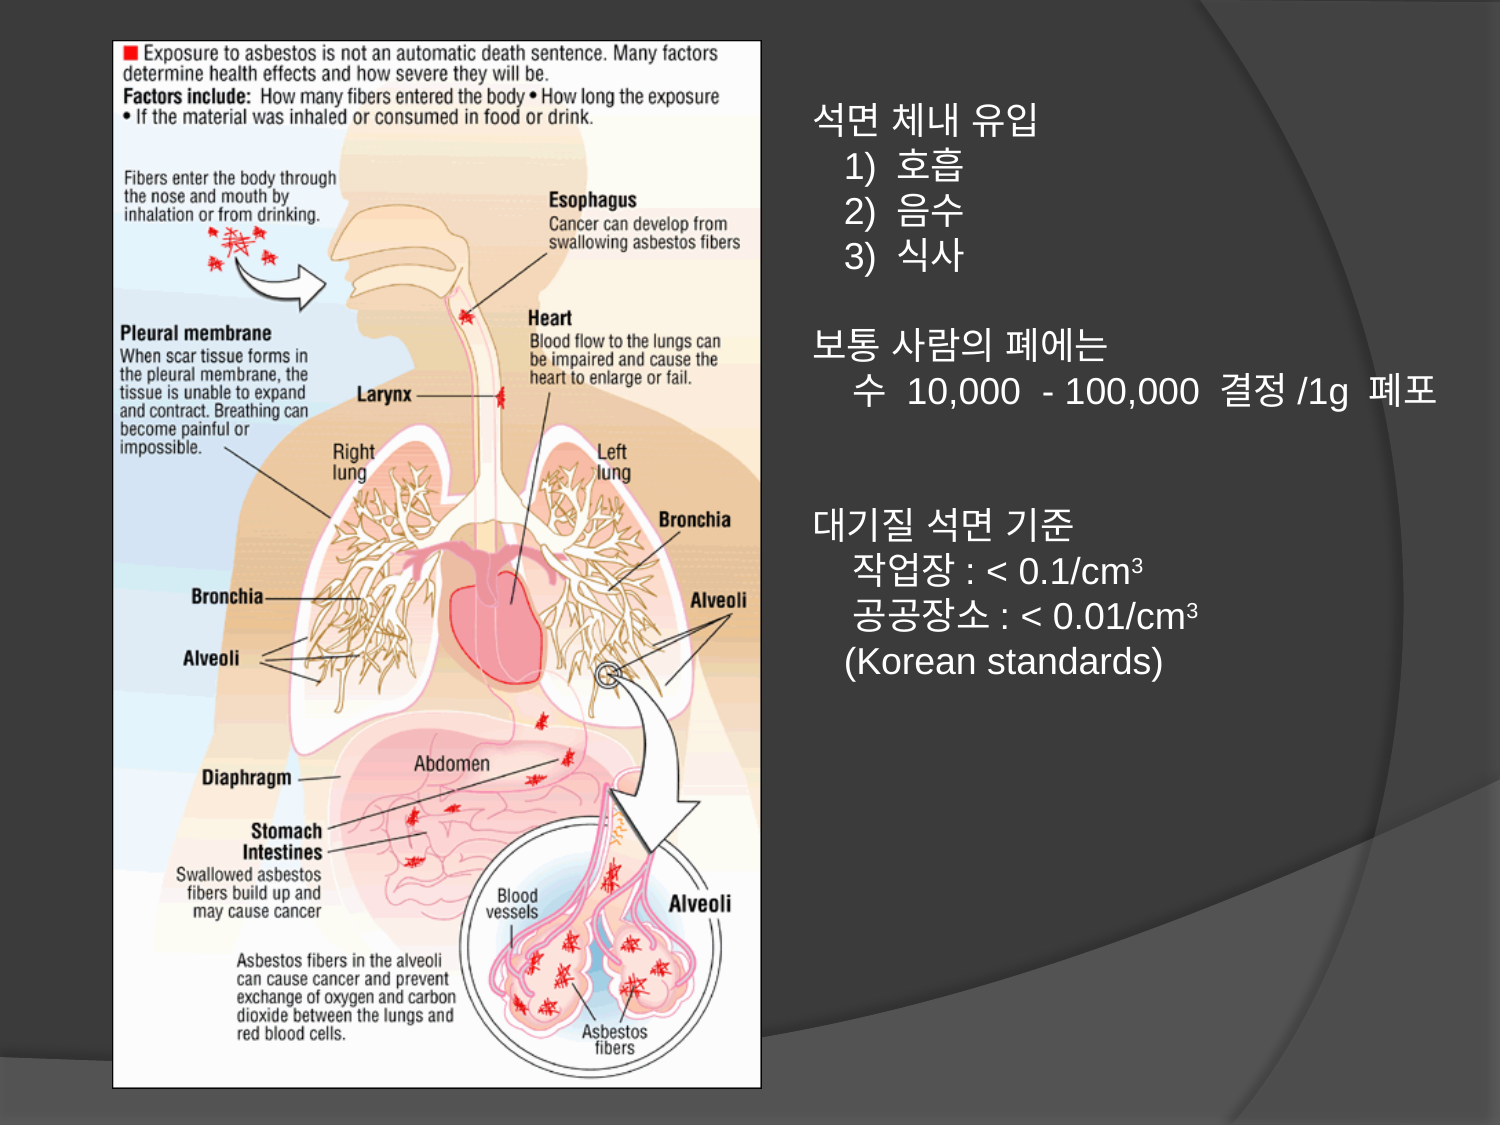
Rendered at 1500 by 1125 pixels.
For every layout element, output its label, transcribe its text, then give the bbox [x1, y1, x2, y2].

picture [111, 40, 763, 1089]
text_box 석면 체내 유입 1) 호흡 2) 음수 3) 식사 보통 사람의 폐에는 수 10,000 - 100,000 결정/1g 폐포 대기질 석면 기준 작업장: < 0.1/cm3 공공장소: < 0.01/cm3 (Korean standards) [797, 89, 1464, 735]
